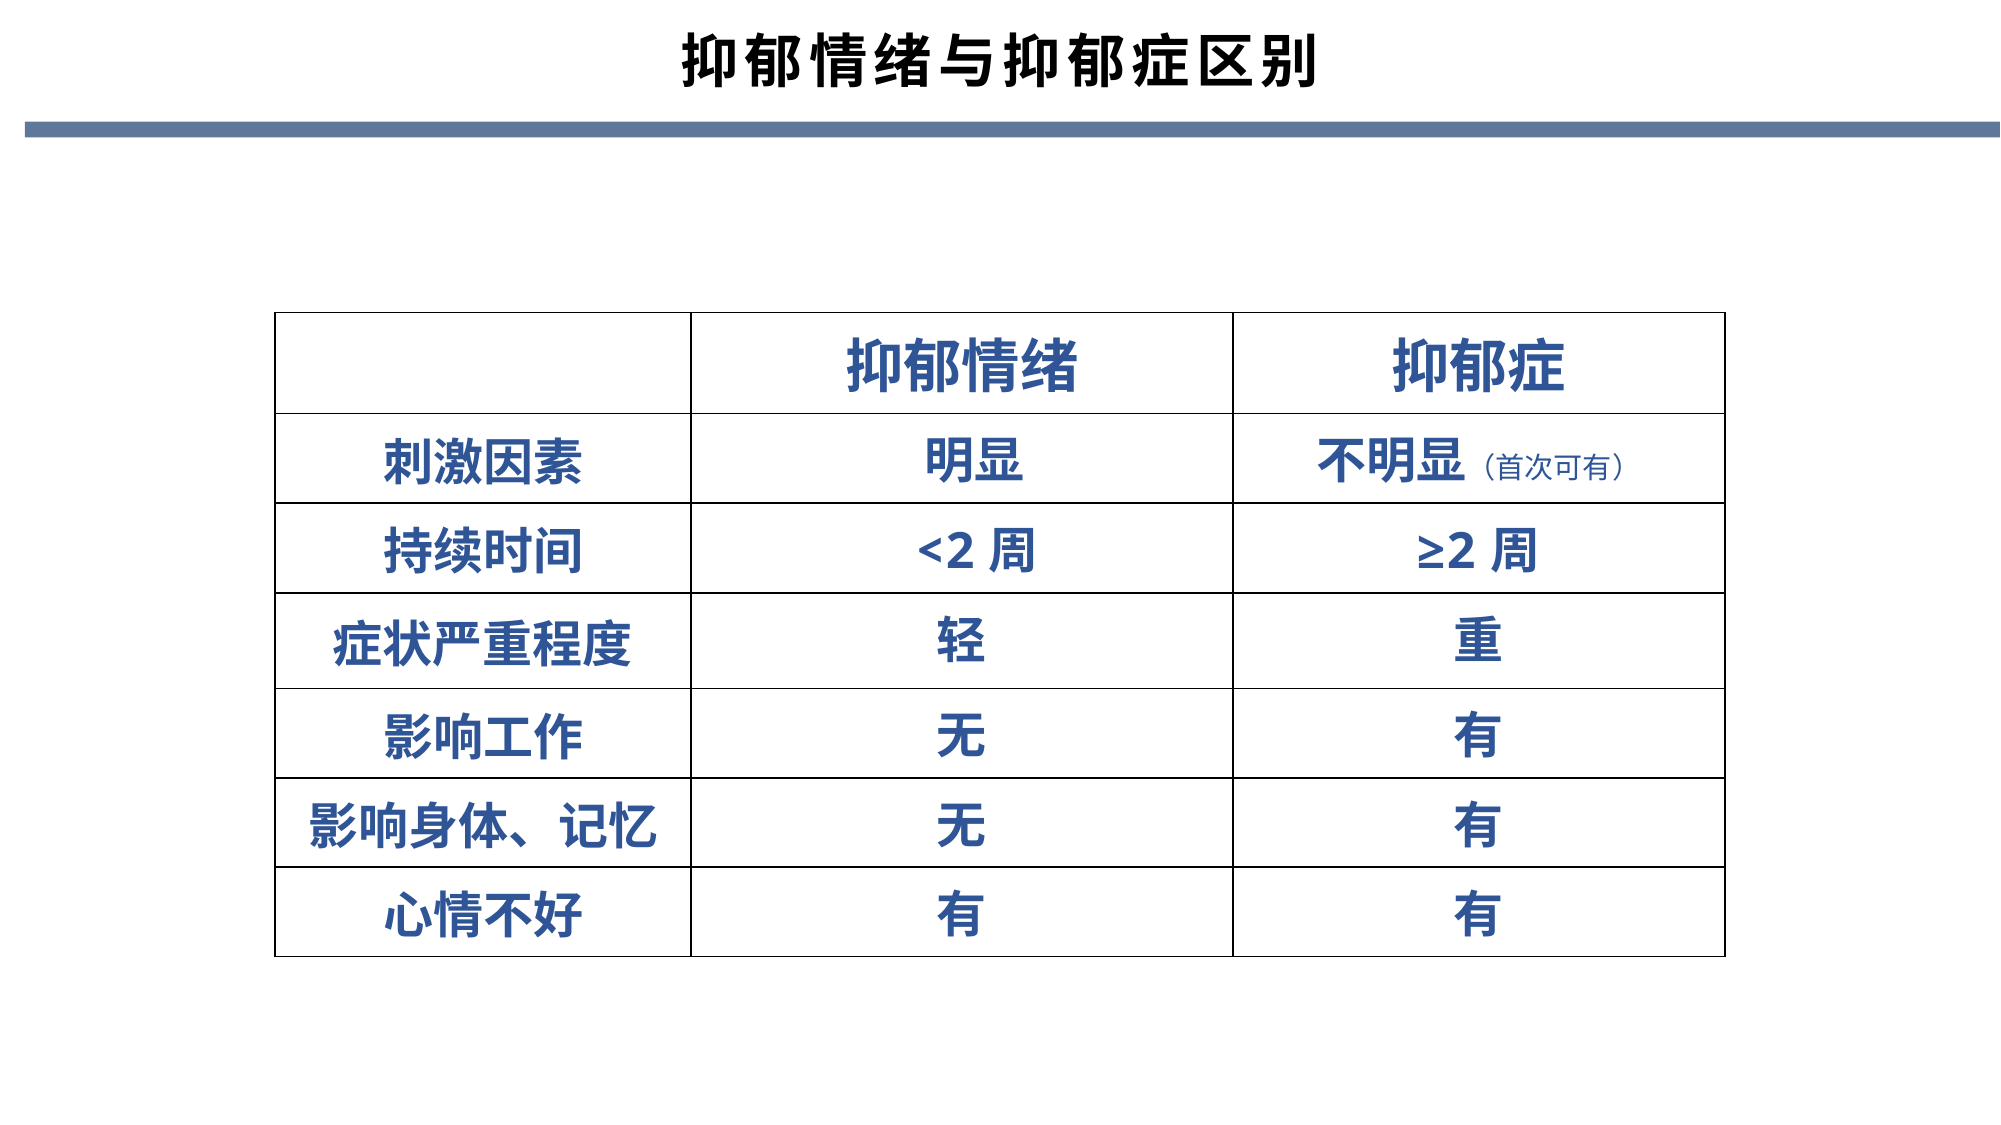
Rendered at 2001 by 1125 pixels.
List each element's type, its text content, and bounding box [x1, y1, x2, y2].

table_cell 持续时间 [276, 504, 690, 592]
table_cell 有 [692, 868, 1232, 956]
table_cell 轻 [692, 594, 1232, 688]
table_cell 无 [692, 779, 1232, 866]
table_cell 有 [1234, 689, 1724, 777]
table_header [276, 313, 690, 413]
table_cell 有 [1234, 779, 1724, 866]
text_box 抑郁情绪与抑郁症区别 [665, 17, 1335, 102]
table_cell ≥2周 [1234, 504, 1724, 592]
table_cell 心情不好 [276, 868, 690, 956]
table_cell 影响工作 [276, 689, 690, 777]
table_cell 无 [692, 689, 1232, 777]
table_cell 不明显（首次可有） [1234, 414, 1724, 502]
table_cell 刺激因素 [276, 414, 690, 502]
table_cell <2周 [692, 504, 1232, 592]
table_header 抑郁情绪 [692, 313, 1232, 413]
table_cell 症状严重程度 [276, 594, 690, 688]
text_box [24, 121, 2000, 138]
table_cell 影响身体、记忆 [276, 779, 690, 866]
table_cell 重 [1234, 594, 1724, 688]
table_cell 有 [1234, 868, 1724, 956]
table_cell 明显 [692, 414, 1232, 502]
table_header 抑郁症 [1234, 313, 1724, 413]
